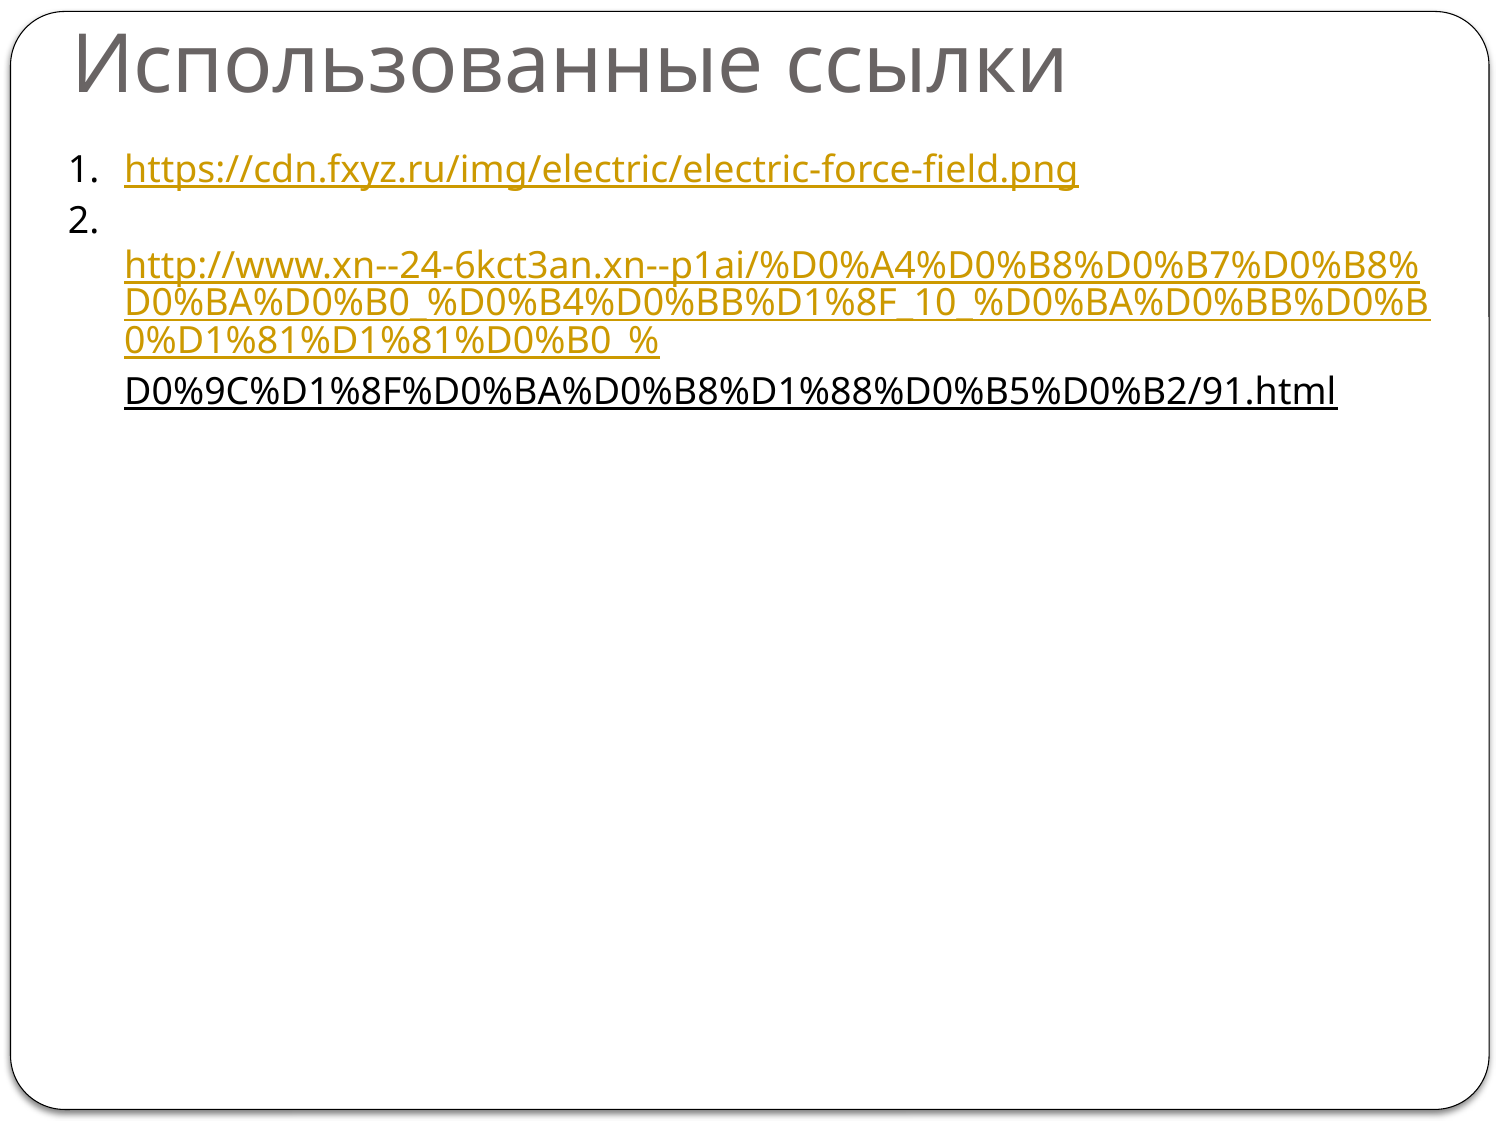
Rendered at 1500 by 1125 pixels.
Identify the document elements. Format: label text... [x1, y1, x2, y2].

text_box https://cdn.fxyz.ru/img/electric/electric-force-field.png http://www.xn--24-6kct3an.xn--p1ai/%D0%A4%D0%B8%D0%B7%D0%B8%D0%BA%D0%B0_%D0%B4%D0%BB%D1%8F_10_%D0%BA%D0%BB%D0%B0%D1%81%D1%81%D0%B0_%D0%9C%D1%8F%D0%BA%D0%B8%D1%88%D0%B5%D0%B2/91.html [53, 137, 1447, 395]
title Использованные ссылки [56, 3, 1407, 125]
